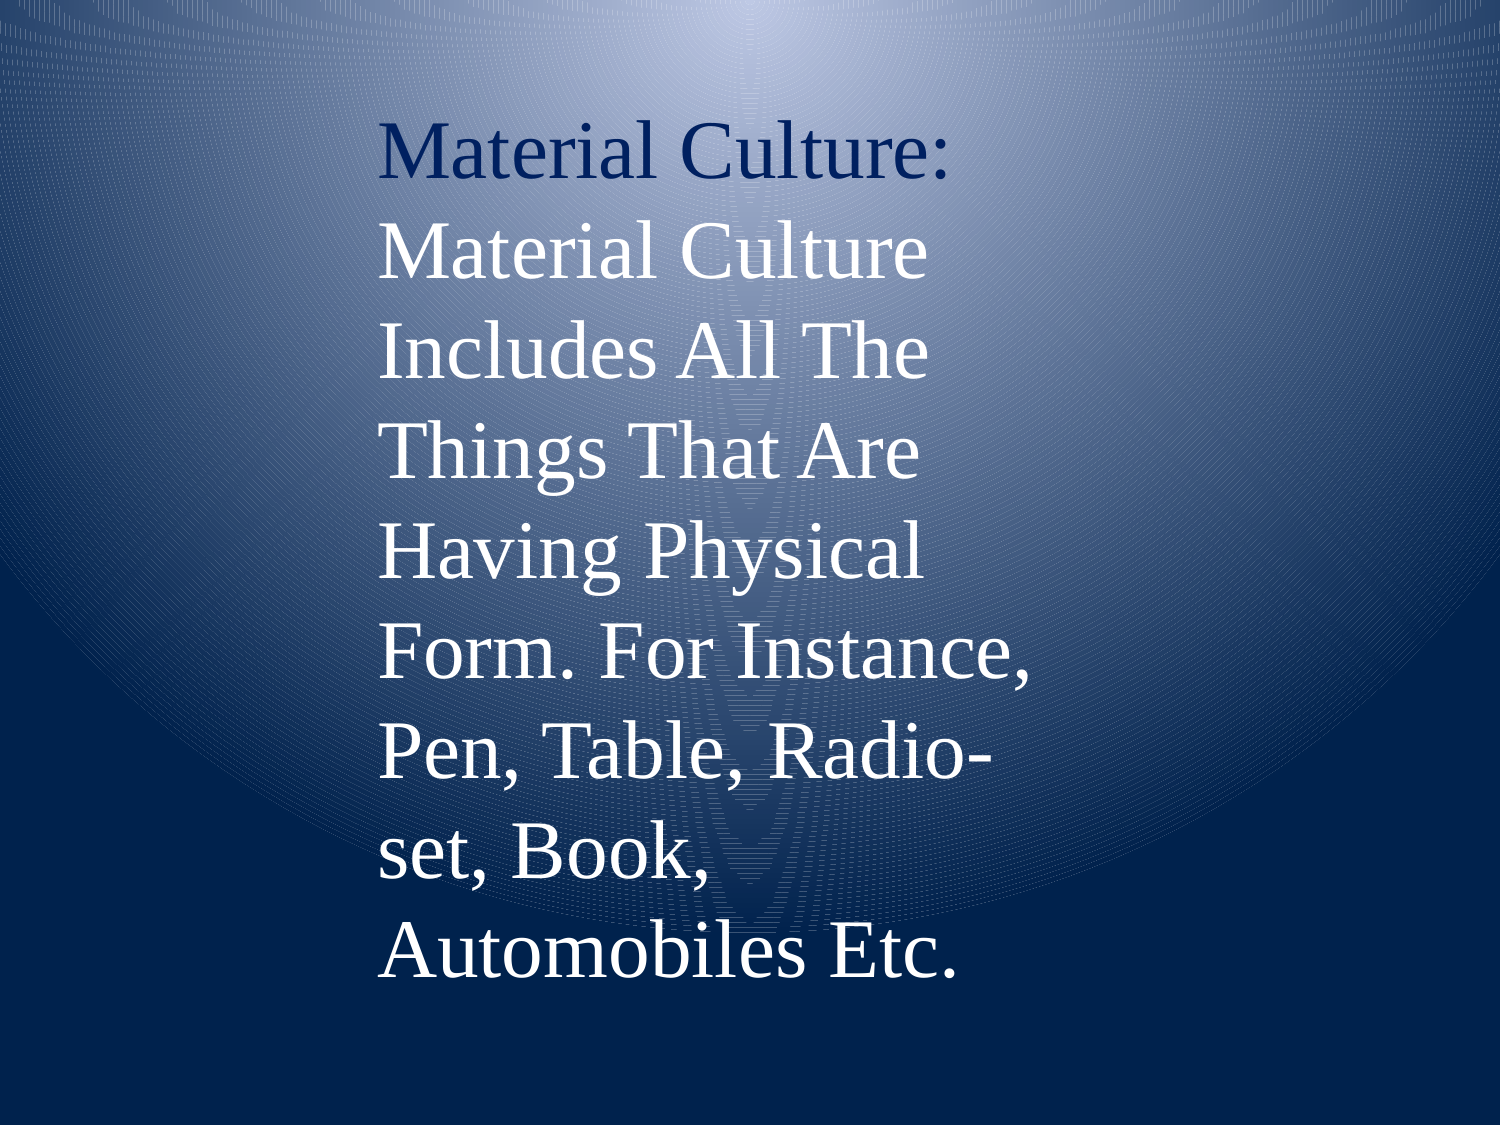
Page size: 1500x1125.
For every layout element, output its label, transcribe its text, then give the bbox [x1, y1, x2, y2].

text_box Material Culture: Material Culture Includes All The Things That Are Having Physical Form. For Instance, Pen, Table, Radio-set, Book, Automobiles Etc. [362, 87, 1113, 1072]
